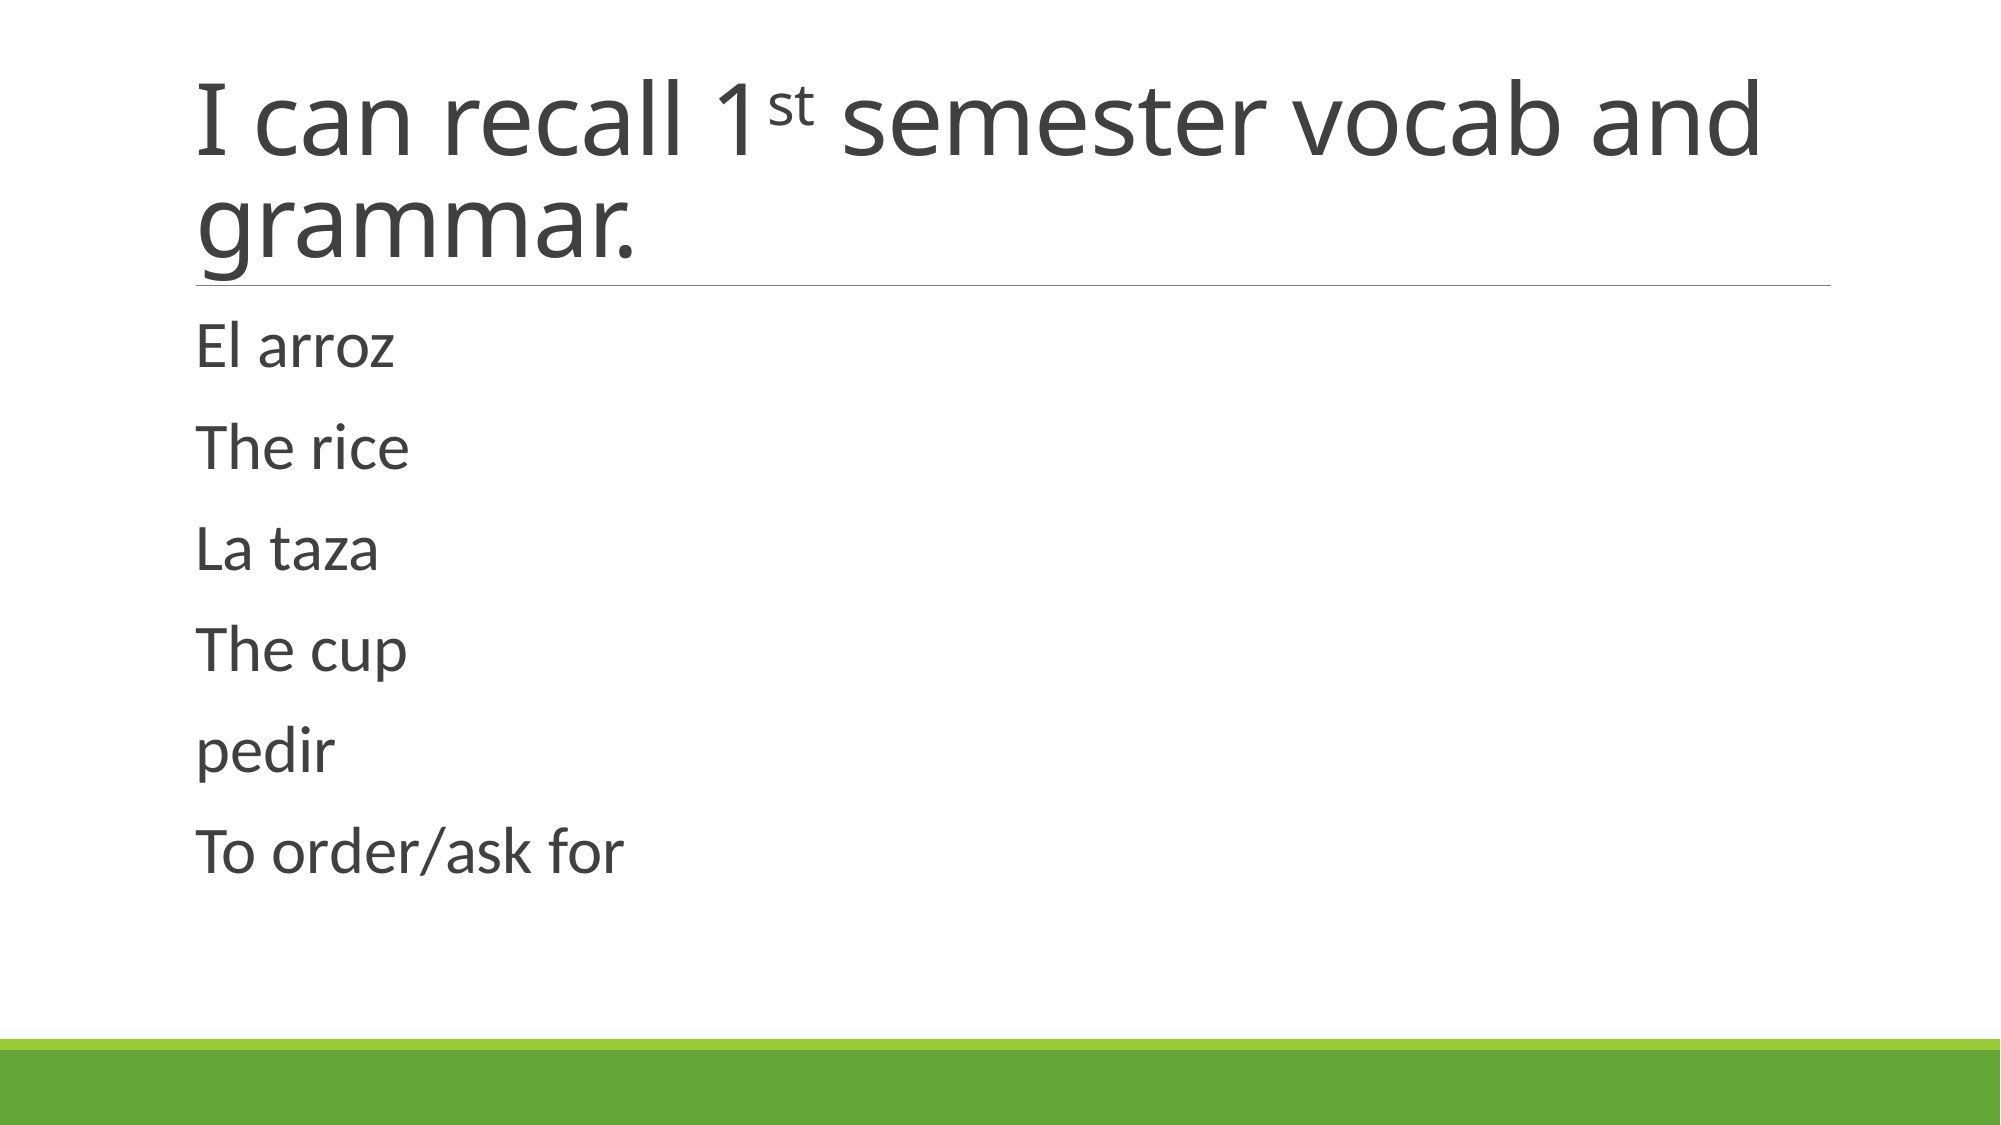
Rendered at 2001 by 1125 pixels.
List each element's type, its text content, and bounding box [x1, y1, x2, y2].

title I can recall 1st semester vocab and grammar. [180, 47, 1830, 285]
list El arroz The rice La taza The cup pedir To order/ask for [180, 302, 1830, 963]
